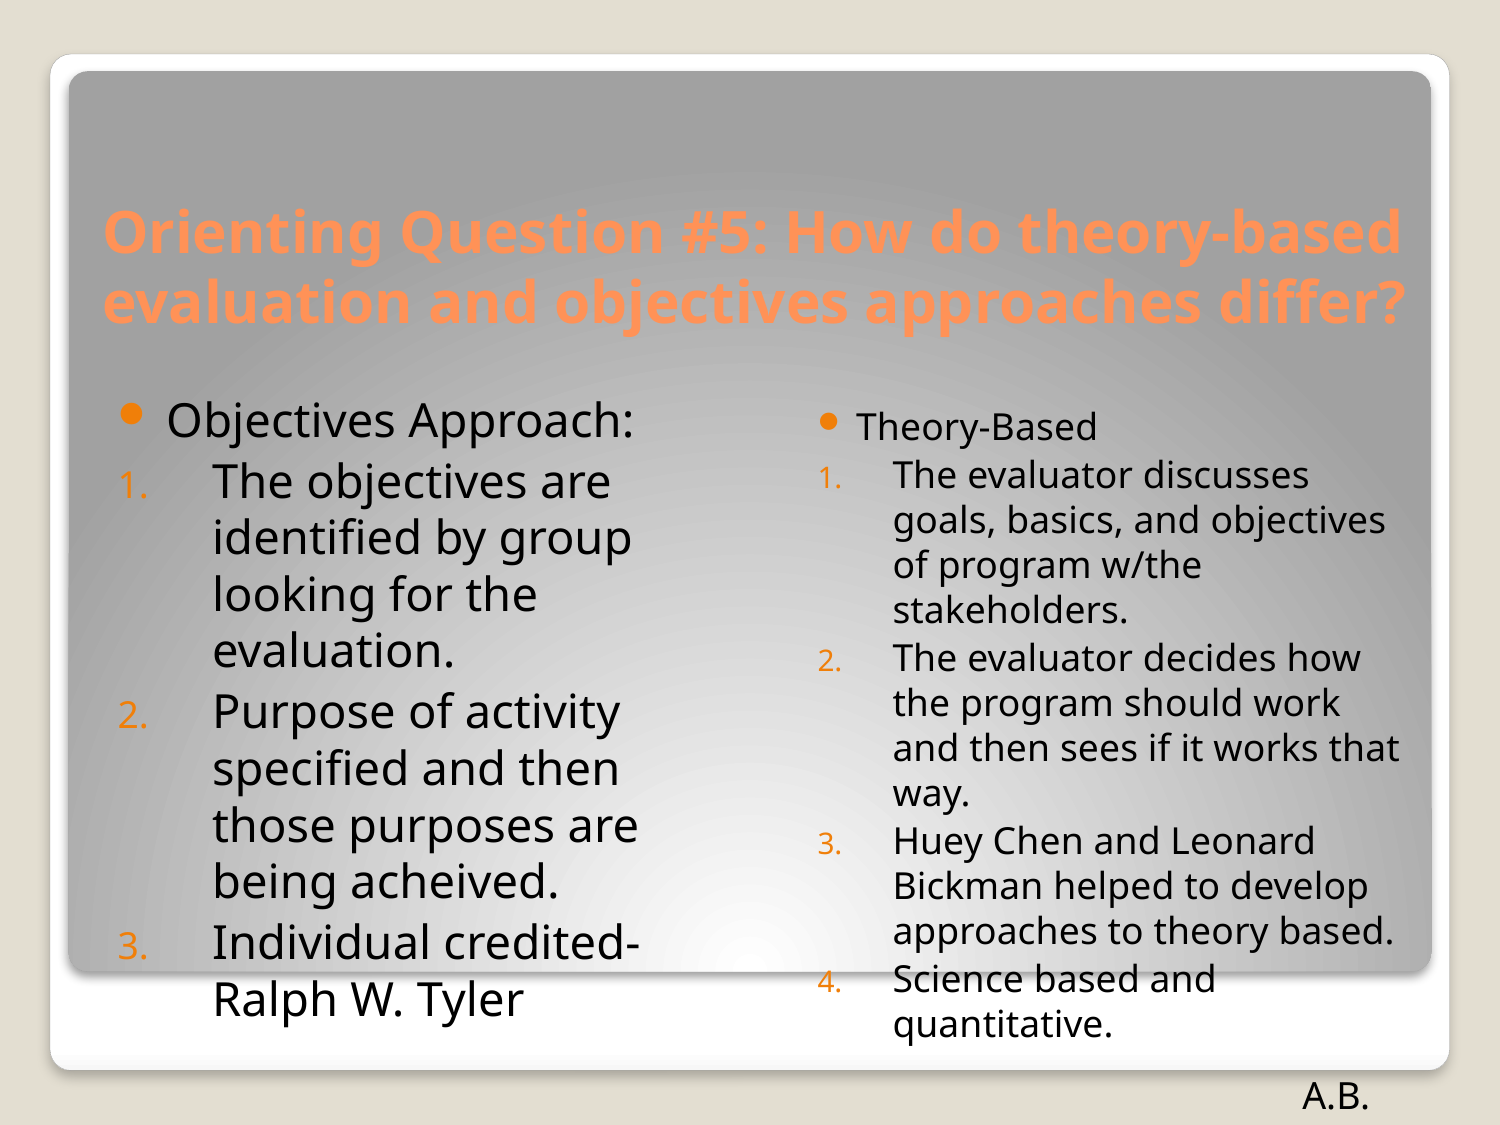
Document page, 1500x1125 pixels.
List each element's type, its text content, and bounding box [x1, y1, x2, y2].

title Orienting Question #5: How do theory-based evaluation and objectives approaches differ? [87, 174, 1430, 413]
list Theory-Based The evaluator discusses goals, basics, and objectives of program w/the stakeholders. The evaluator decides how the program should work and then sees if it works that way. Huey Chen and Leonard Bickman helped to develop approaches to theory based. Science based and quantitative. [787, 387, 1433, 1058]
list Objectives Approach: The objectives are identified by group looking for the evaluation. Purpose of activity specified and then those purposes are being acheived. Individual credited-Ralph W. Tyler [87, 375, 733, 1038]
text_box A.B. [1287, 1064, 1438, 1125]
